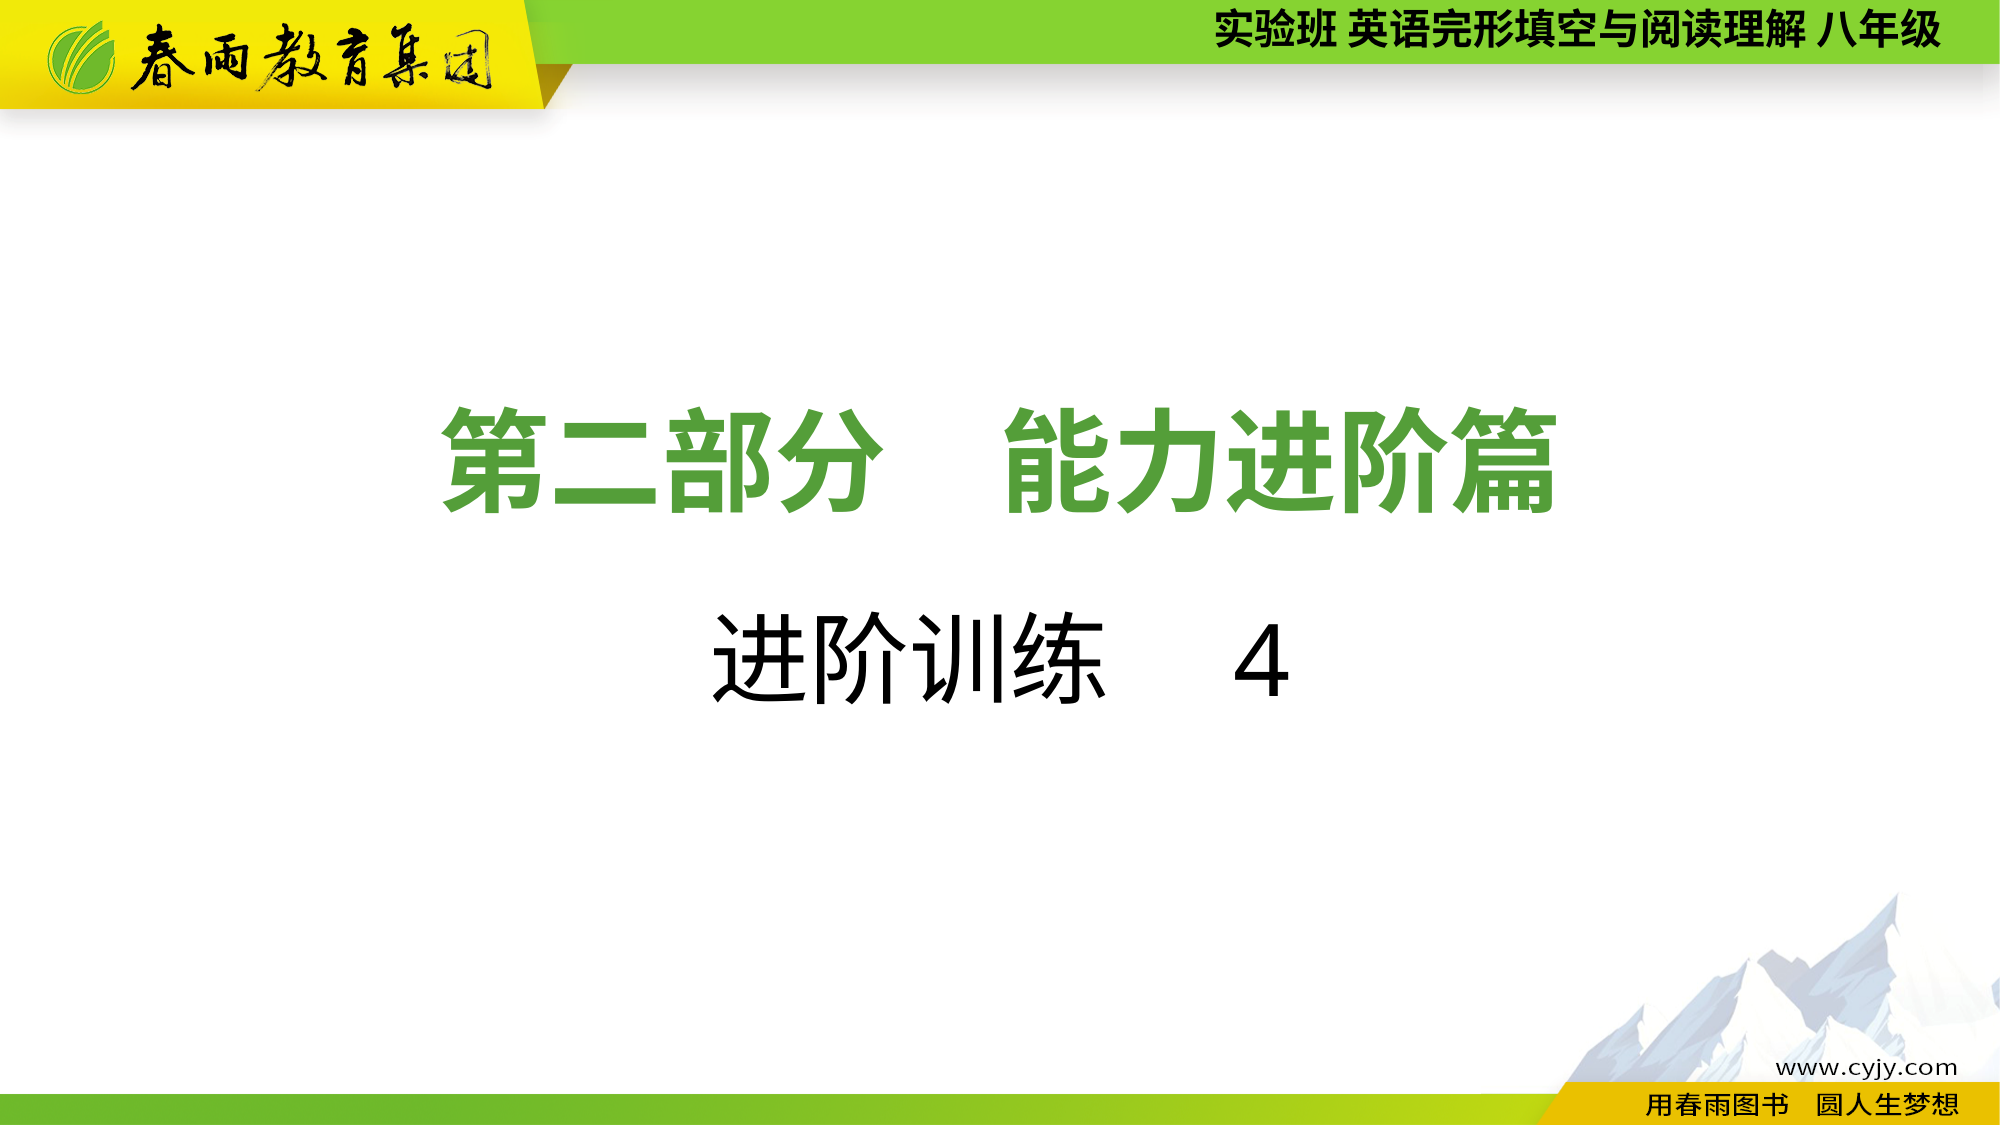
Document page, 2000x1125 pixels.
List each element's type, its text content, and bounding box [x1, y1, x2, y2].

text_box 第二部分 能力进阶篇 [54, 316, 1946, 528]
text_box 进阶训练 4 [54, 528, 1946, 724]
picture [0, 0, 2000, 1125]
